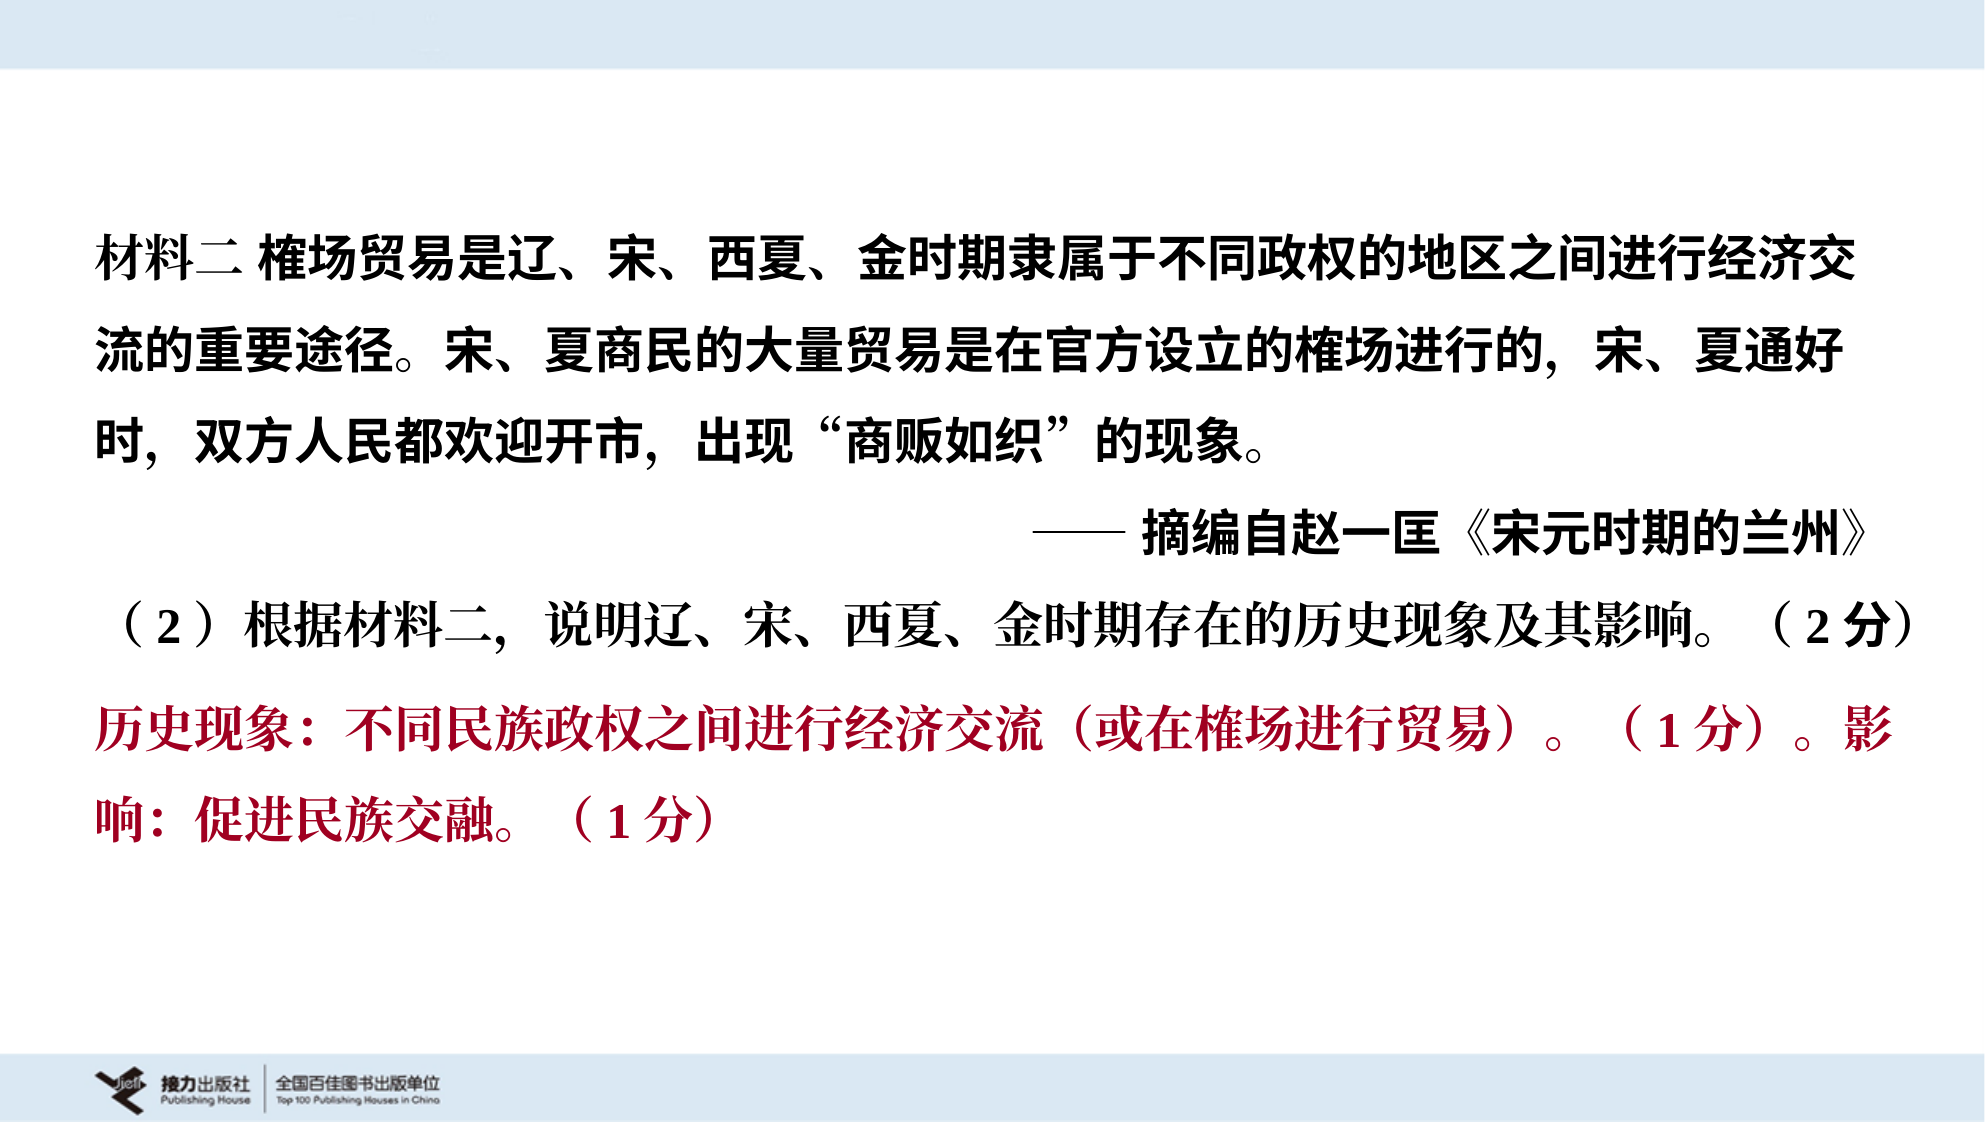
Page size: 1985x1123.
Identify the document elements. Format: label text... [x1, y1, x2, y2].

text_box 材料二 榷场贸易是辽、宋、西夏、金时期隶属于不同政权的地区之间进行经济交 流的重要途径。宋、夏商民的大量贸易是在官方设立的榷场进行的，宋、夏通好 时，双方人民都欢迎开市，出现“商贩如织”的现象。 ——摘编自赵一匡《宋元时期的兰州》 [94, 195, 1892, 554]
text_box 历史现象：不同民族政权之间进行经济交流（或在榷场进行贸易）。（1分）。影 响：促进民族交融。（1分） [94, 665, 1892, 849]
text_box （2）根据材料二，说明辽、宋、西夏、金时期存在的历史现象及其影响。（2分） [94, 580, 1892, 665]
picture [0, 0, 1985, 1122]
